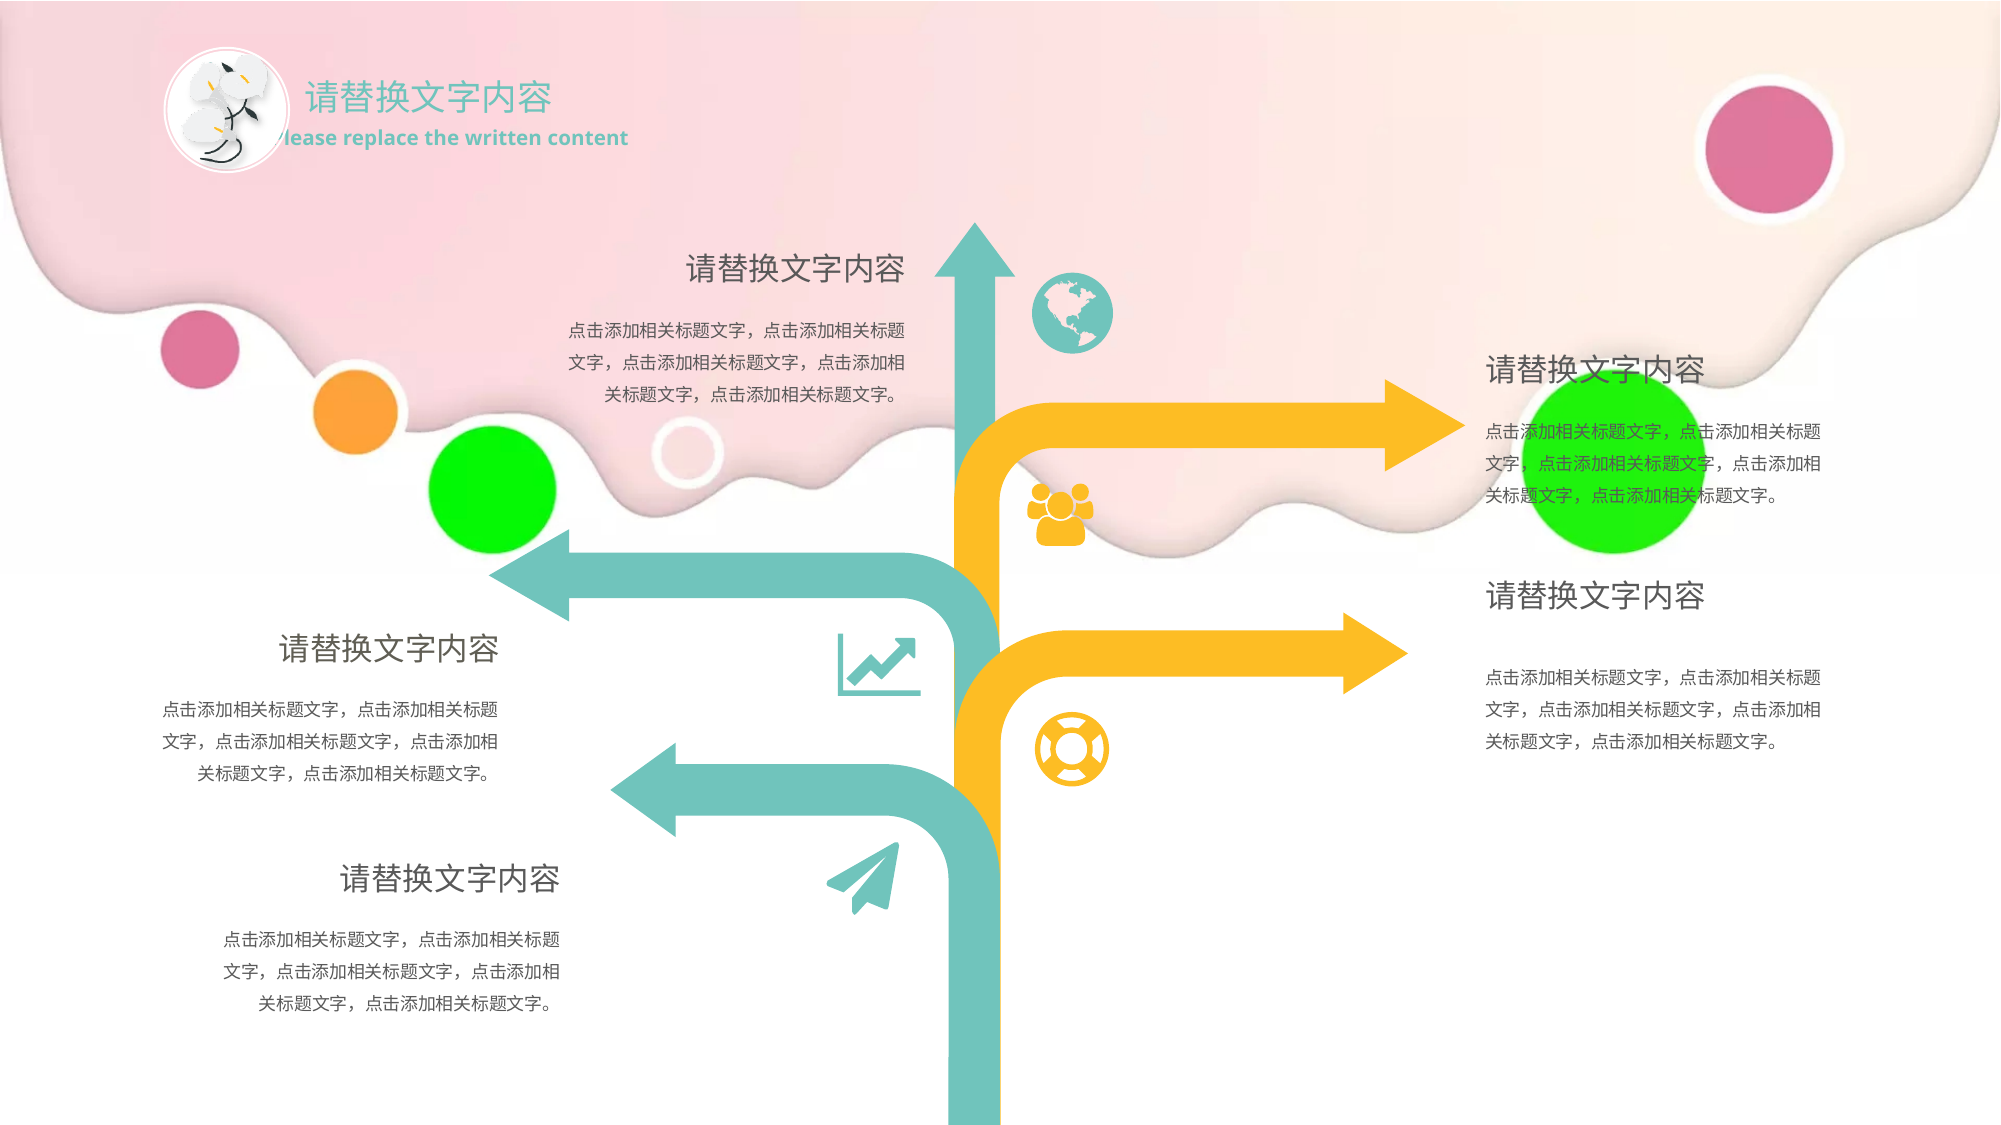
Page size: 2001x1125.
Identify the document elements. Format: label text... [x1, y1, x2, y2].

text_box [953, 610, 1410, 1125]
text_box [837, 633, 921, 696]
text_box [164, 47, 289, 173]
text_box 请替换文字内容 [289, 67, 568, 125]
text_box 请替换文字内容 点击添加相关标题文字，点击添加相关标题文字，点击添加相关标题文字，点击添加相关标题文字，点击添加相关标题文字。 [198, 851, 576, 1022]
text_box [486, 527, 1001, 731]
text_box [932, 220, 1018, 488]
text_box [1032, 272, 1114, 354]
text_box [826, 842, 900, 915]
text_box [953, 377, 1468, 638]
text_box 请替换文字内容 点击添加相关标题文字，点击添加相关标题文字，点击添加相关标题文字，点击添加相关标题文字，点击添加相关标题文字。 [548, 241, 921, 434]
text_box Please replace the written content [289, 117, 645, 157]
picture [0, 1, 2001, 574]
text_box 请替换文字内容 点击添加相关标题文字，点击添加相关标题文字，点击添加相关标题文字，点击添加相关标题文字，点击添加相关标题文字。 [142, 621, 515, 813]
text_box [1034, 711, 1110, 787]
text_box 请替换文字内容 点击添加相关标题文字，点击添加相关标题文字，点击添加相关标题文字，点击添加相关标题文字，点击添加相关标题文字。 [1470, 568, 1843, 782]
text_box [608, 740, 1001, 1125]
text_box [1027, 483, 1094, 546]
text_box 请替换文字内容 点击添加相关标题文字，点击添加相关标题文字，点击添加相关标题文字，点击添加相关标题文字，点击添加相关标题文字。 [1470, 342, 1843, 535]
